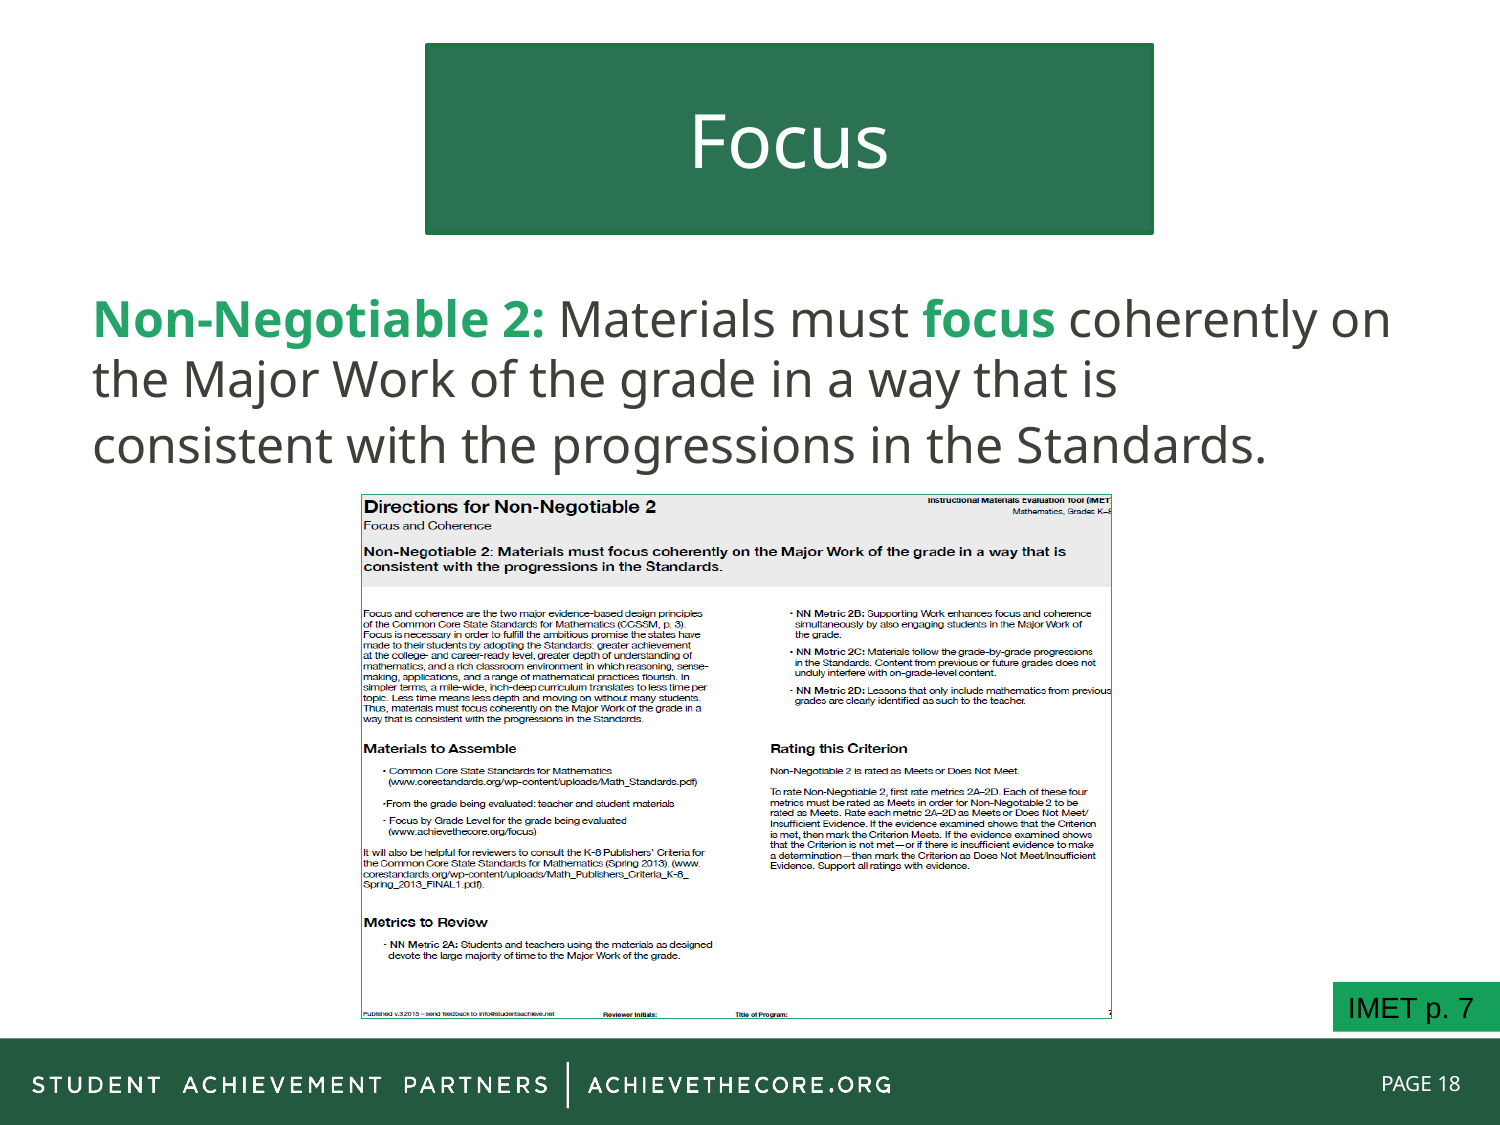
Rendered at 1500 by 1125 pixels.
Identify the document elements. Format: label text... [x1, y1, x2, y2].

picture [360, 494, 1112, 1019]
picture [12, 1055, 911, 1112]
title Focus [427, 45, 1153, 233]
text_box IMET p. 7 [1333, 981, 1500, 1032]
list Non-Negotiable 2: Materials must focus coherently on the Major Work of the grade in a way that is consistent with the progressions in the Standards. [77, 279, 1428, 484]
